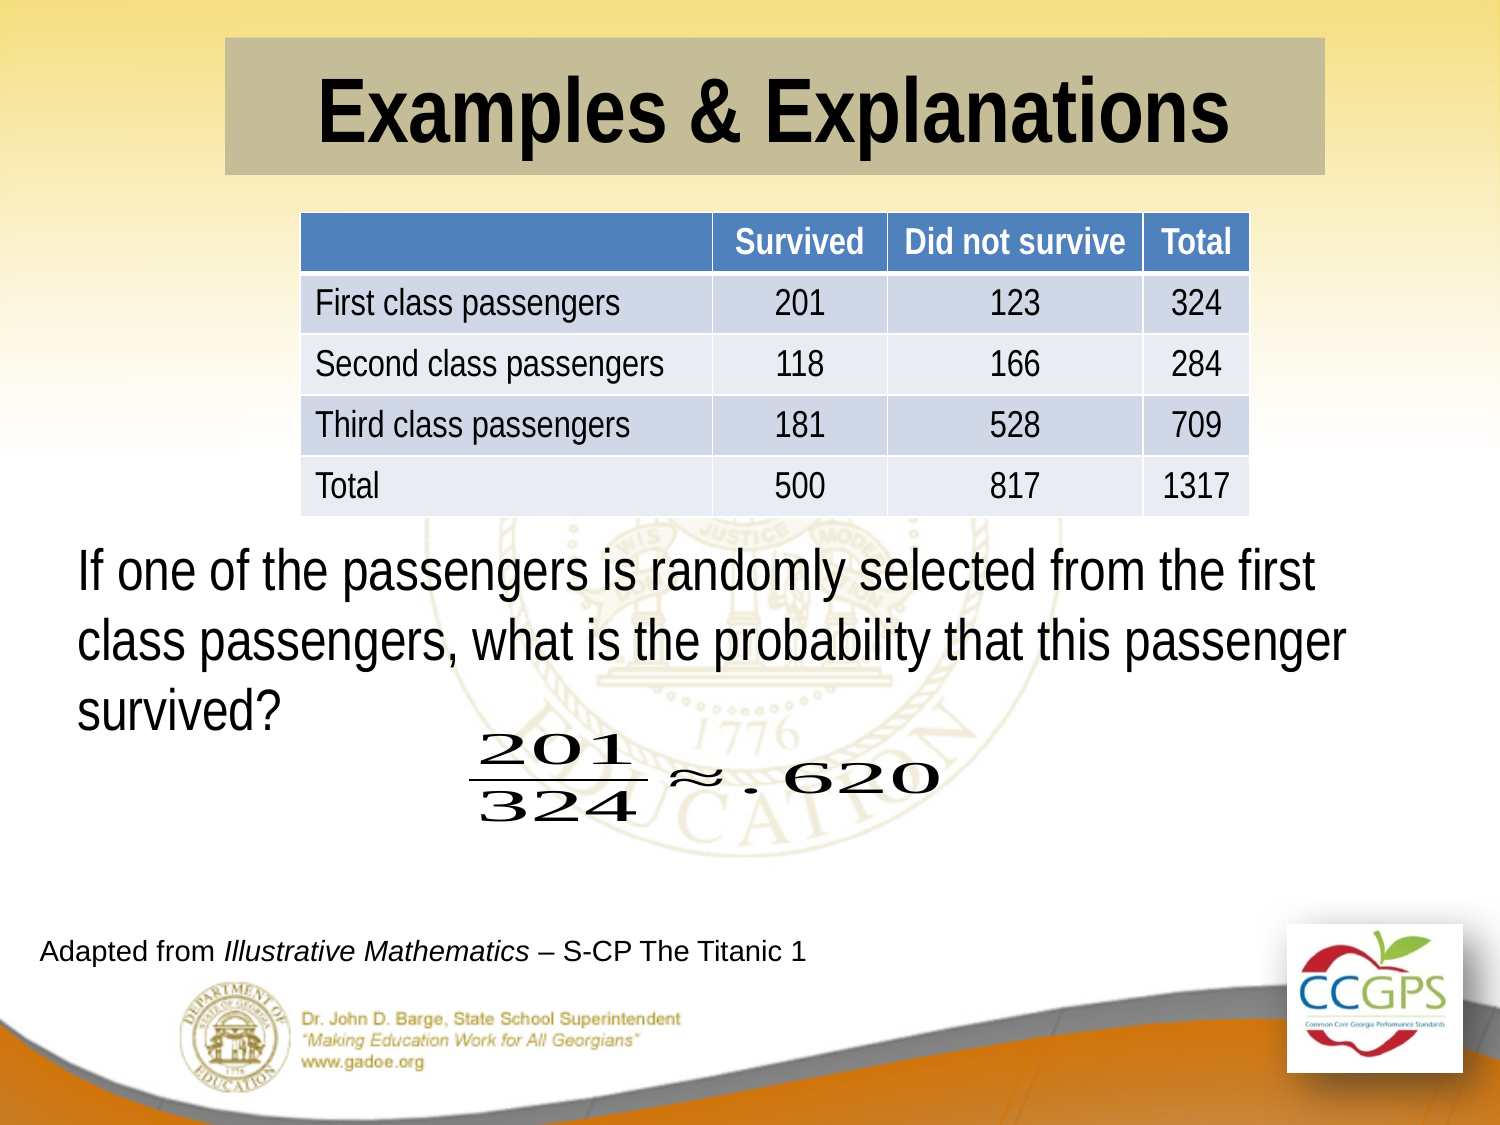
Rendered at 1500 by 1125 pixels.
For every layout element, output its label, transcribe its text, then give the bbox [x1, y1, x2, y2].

picture [0, 0, 1500, 1125]
table_cell 1317 [1144, 457, 1249, 516]
table_cell Total [301, 457, 712, 516]
table_cell Third class passengers [301, 396, 712, 455]
subtitle If one of the passengers is randomly selected from the first class passengers, what is the probability that this passenger survived? [62, 524, 1438, 926]
table_header Survived [713, 213, 887, 271]
table_cell 528 [888, 396, 1142, 455]
title Examples & Explanations [224, 37, 1326, 176]
table_cell 709 [1144, 396, 1249, 455]
table_cell 324 [1144, 276, 1249, 333]
table_cell 284 [1144, 335, 1249, 394]
table_header Did not survive [888, 213, 1142, 271]
table_cell 118 [713, 335, 887, 394]
table_cell 201 [713, 276, 887, 333]
table_cell 181 [713, 396, 887, 455]
table_cell 817 [888, 457, 1142, 516]
table_cell 166 [888, 335, 1142, 394]
table_header [301, 213, 712, 271]
table_cell 123 [888, 276, 1142, 333]
table_cell 500 [713, 457, 887, 516]
table_cell First class passengers [301, 276, 712, 333]
table_header Total [1144, 213, 1249, 271]
table_cell Second class passengers [301, 335, 712, 394]
text_box Adapted from Illustrative Mathematics – S-CP The Titanic 1 [24, 924, 1284, 975]
